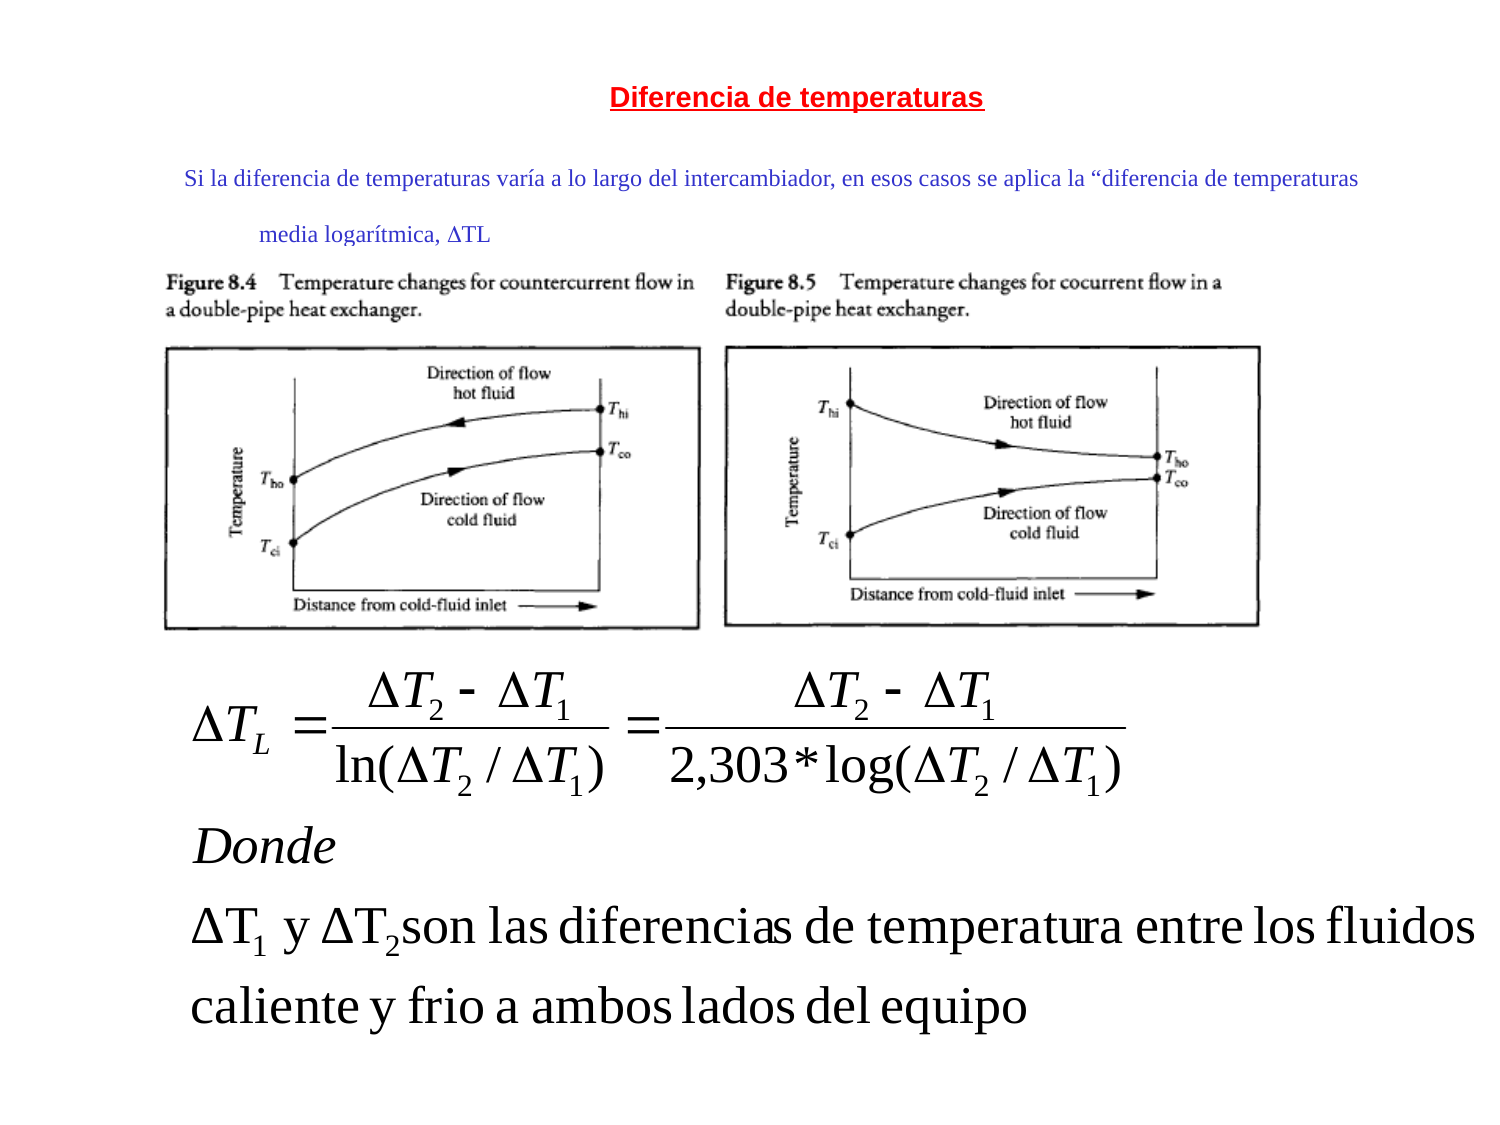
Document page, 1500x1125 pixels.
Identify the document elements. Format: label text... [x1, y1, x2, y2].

text_box Diferencia de temperaturas Si la diferencia de temperaturas varía a lo largo del intercambiador, en esos casos se aplica la “diferencia de temperaturas media logarítmica, DTL [74, 37, 1425, 566]
picture [152, 245, 1308, 644]
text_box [182, 654, 1500, 1125]
